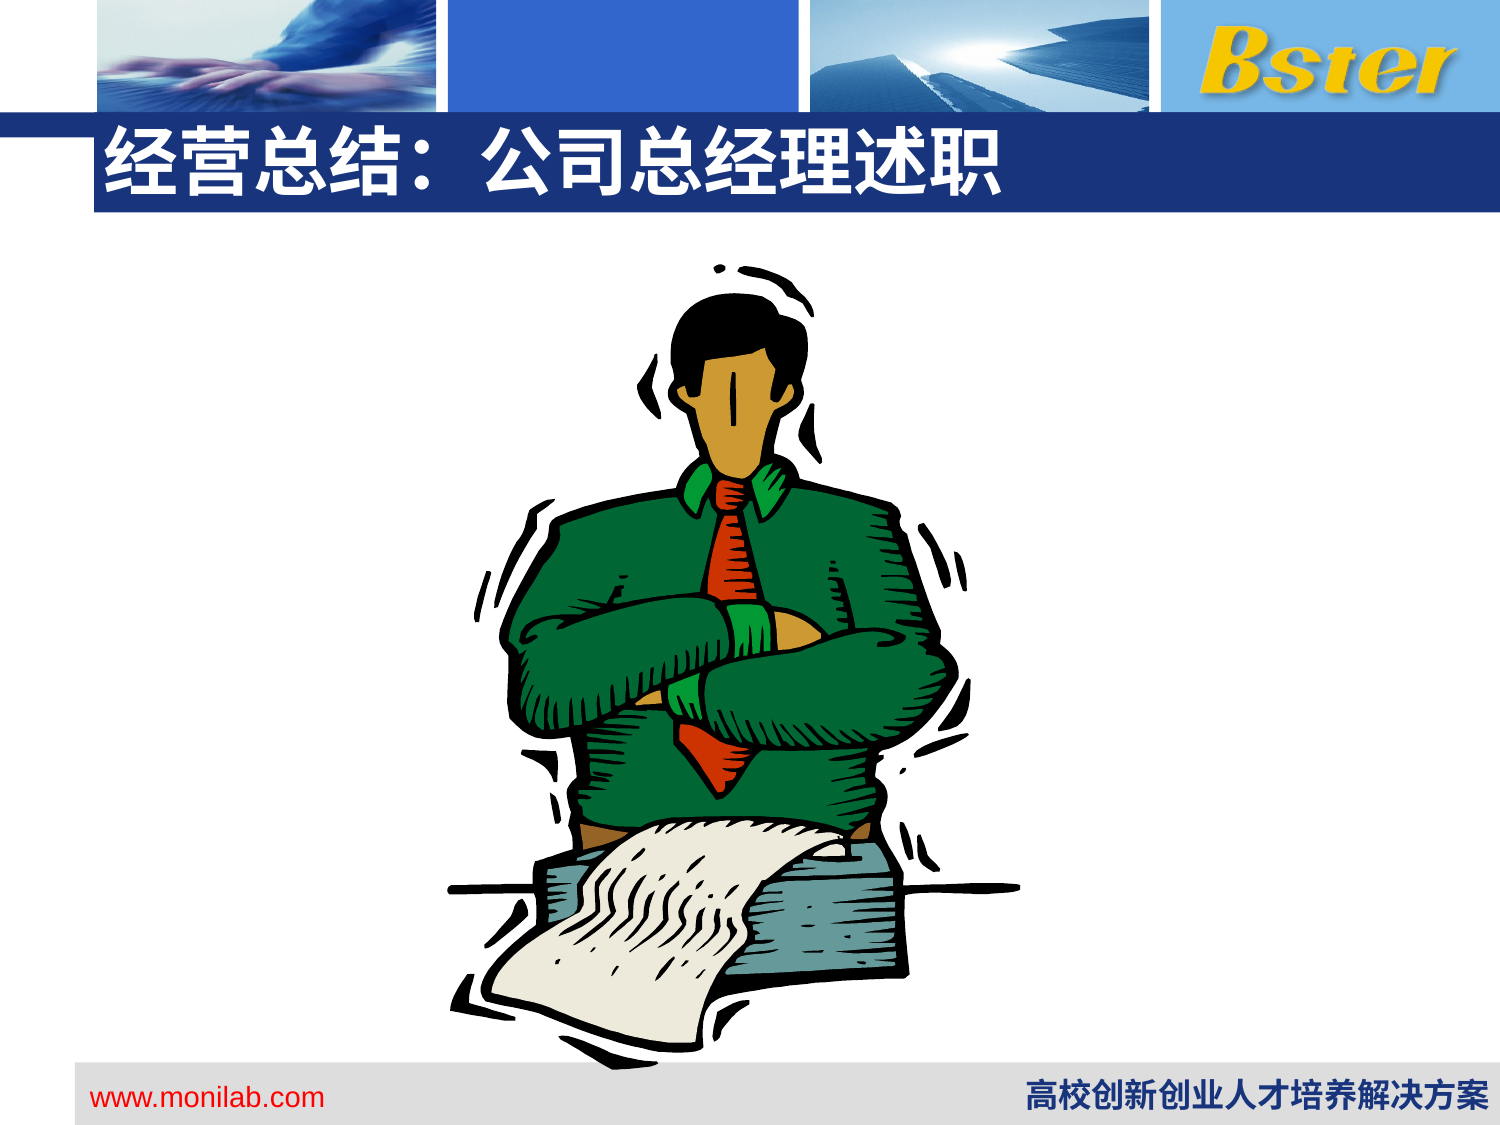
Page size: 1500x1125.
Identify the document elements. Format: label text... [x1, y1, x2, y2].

picture [97, 0, 437, 112]
picture [445, 257, 1021, 1070]
title 经营总结：公司总经理述职 [88, 113, 1369, 206]
picture [1199, 26, 1458, 94]
picture [810, 0, 1150, 112]
